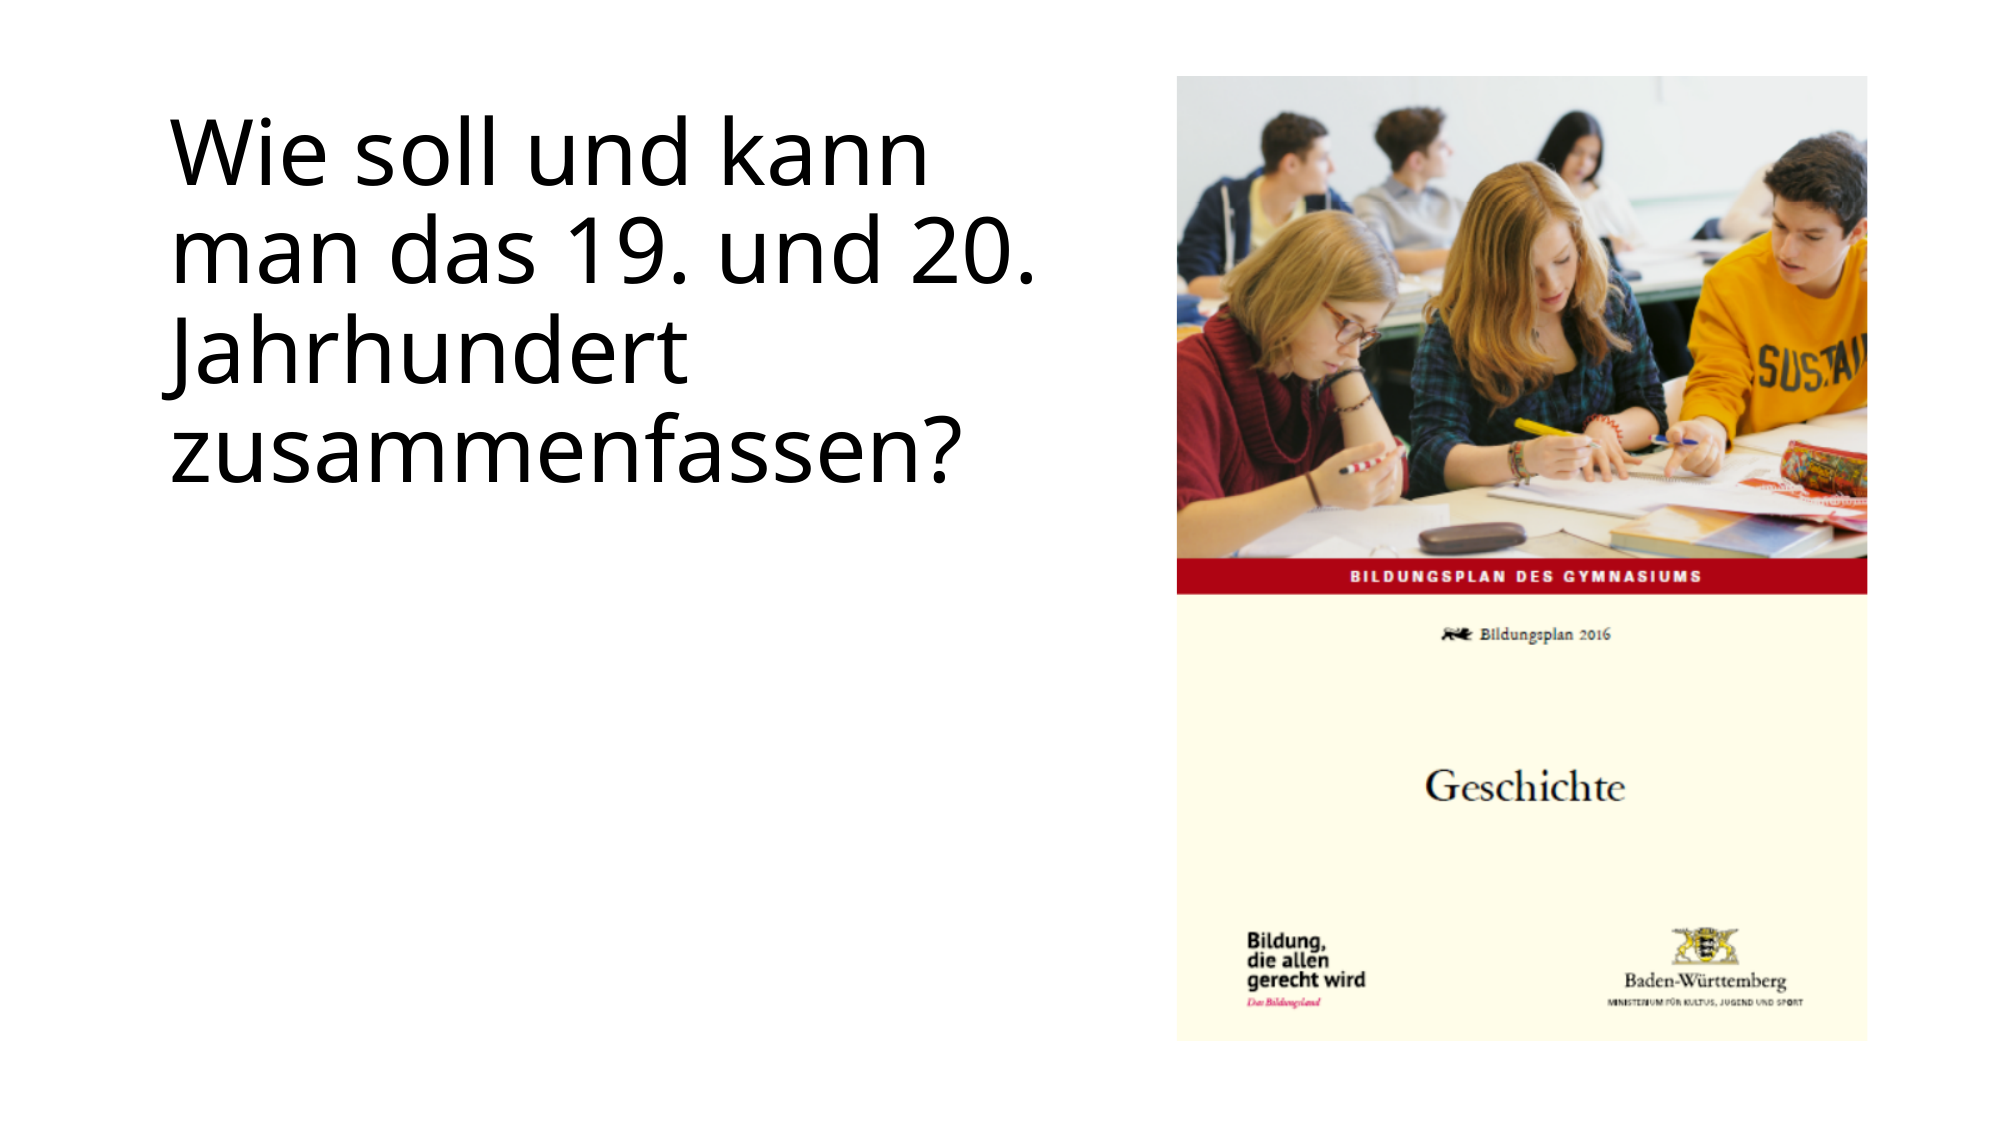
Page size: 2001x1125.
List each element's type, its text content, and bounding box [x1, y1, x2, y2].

text_box Wie soll und kann man das 19. und 20. Jahrhundert zusammenfassen? [154, 65, 1150, 543]
picture [1176, 75, 1868, 1041]
